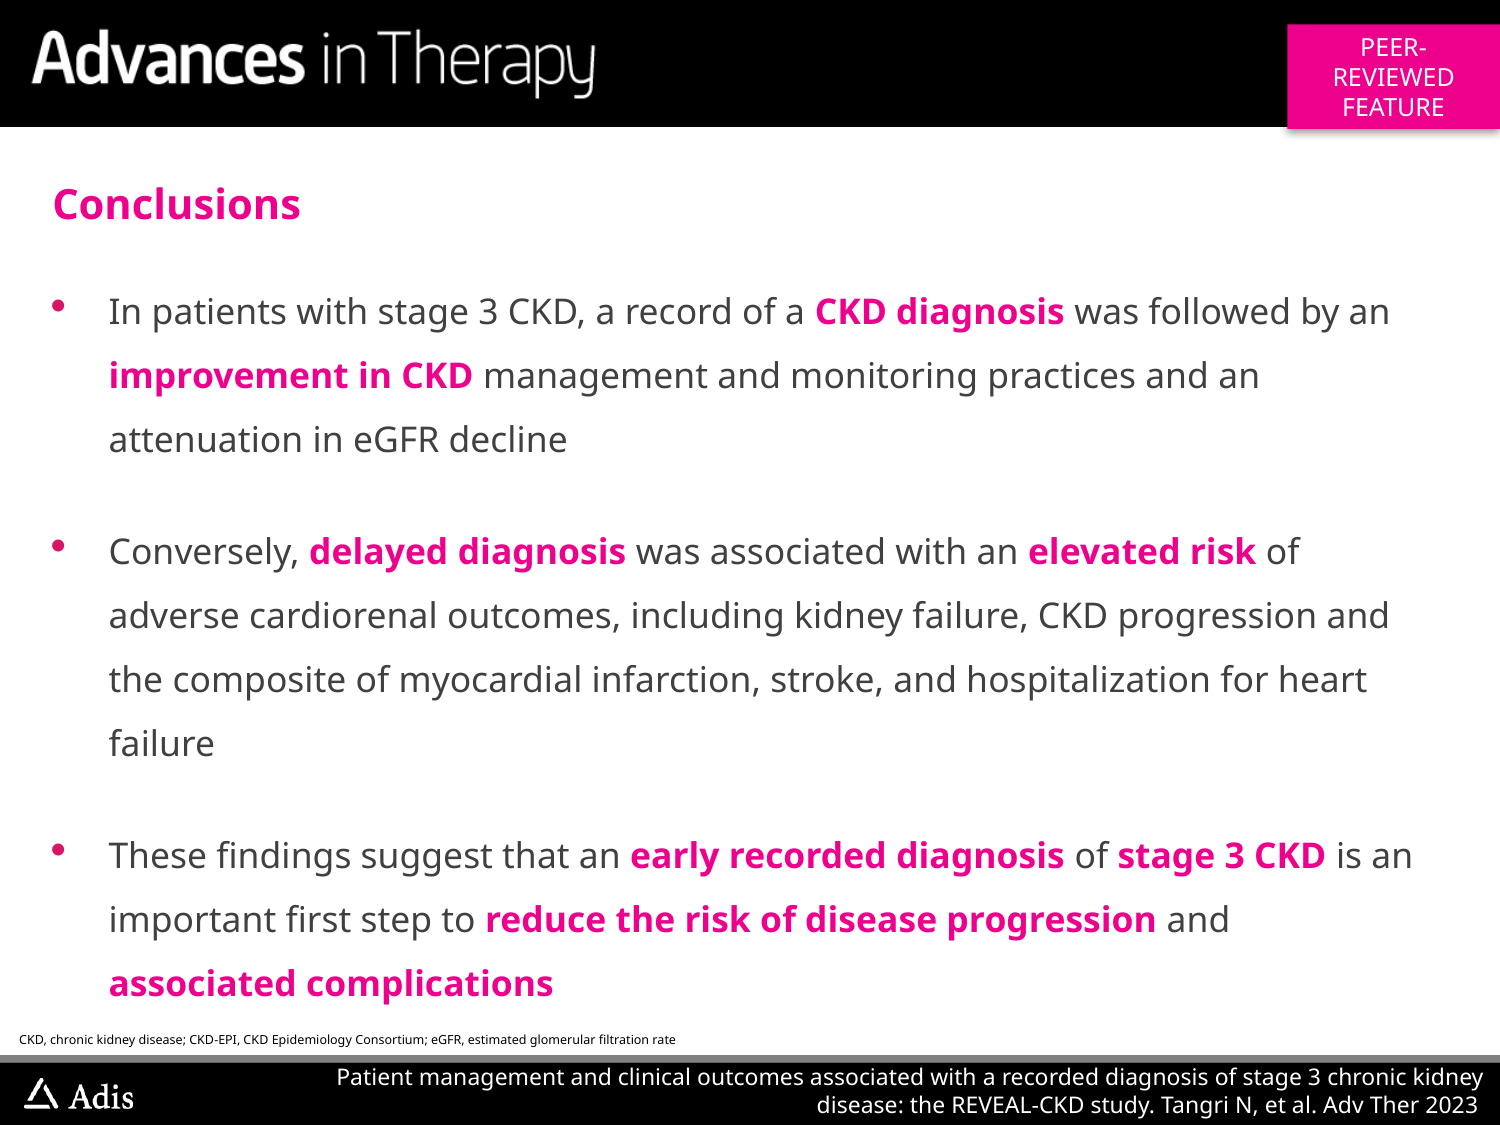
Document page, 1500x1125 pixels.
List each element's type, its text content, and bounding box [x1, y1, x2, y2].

list Conclusions In patients with stage 3 CKD, a record of a CKD diagnosis was followed by an improvement in CKD management and monitoring practices and an attenuation in eGFR decline Conversely, delayed diagnosis was associated with an elevated risk of adverse cardiorenal outcomes, including kidney failure, CKD progression and the composite of myocardial infarction, stroke, and hospitalization for heart failure These findings suggest that an early recorded diagnosis of stage 3 CKD is an important first step to reduce the risk of disease progression and associated complications [37, 170, 1438, 1013]
text_box CKD, chronic kidney disease; CKD-EPI, CKD Epidemiology Consortium; eGFR, estimated glomerular filtration rate [4, 1024, 1467, 1055]
picture [24, 1078, 133, 1109]
picture [0, 0, 1500, 127]
